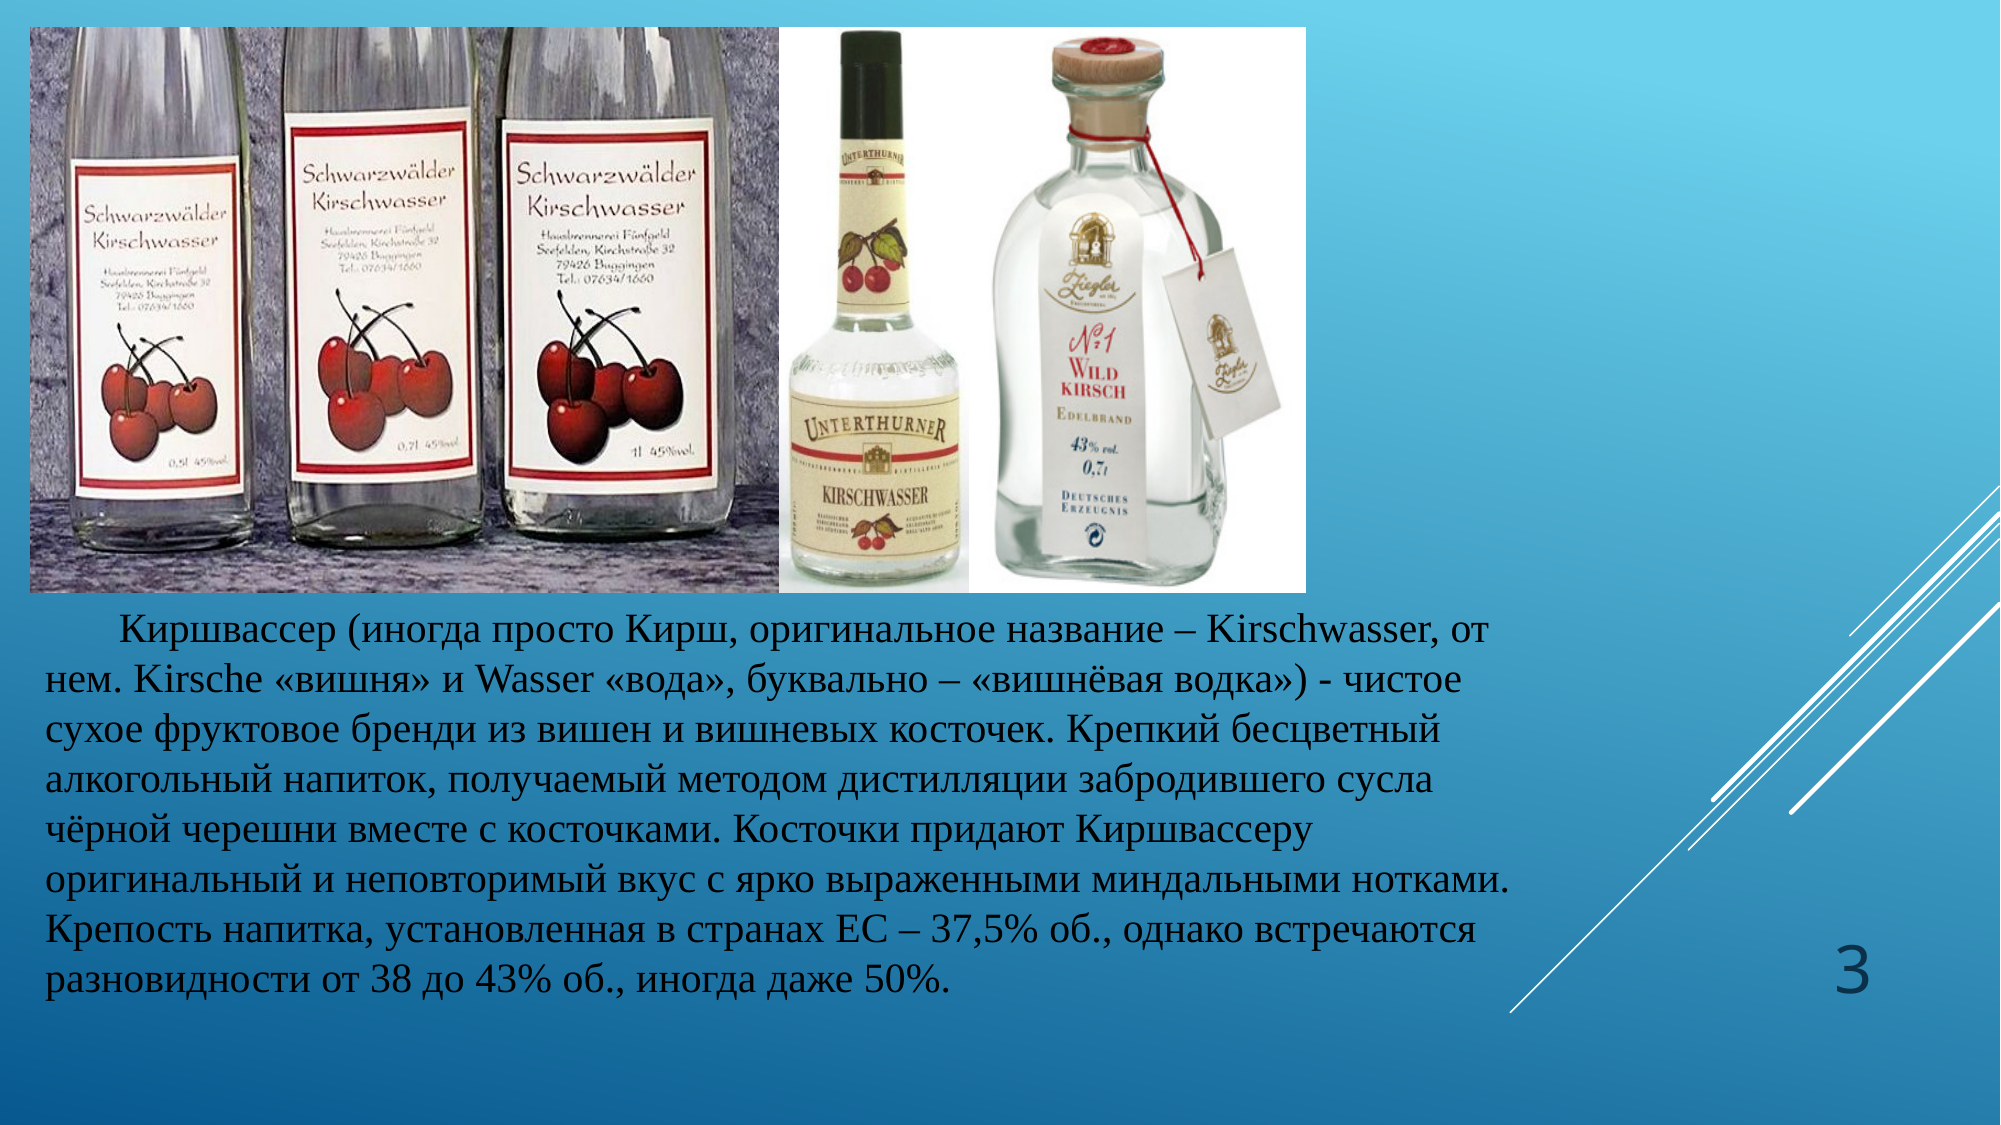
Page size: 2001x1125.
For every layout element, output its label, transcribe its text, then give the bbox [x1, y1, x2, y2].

text_box Киршвассер (иногда просто Кирш, оригинальное название – Kirschwasser, от нем. Kirsche «вишня» и Wasser «вода», буквально – «вишнёвая водка») - чистое сухое фруктовое бренди из вишен и вишневых косточек. Крепкий бесцветный алкогольный напиток, получаемый методом дистилляции забродившего сусла чёрной черешни вместе с косточками. Косточки придают Киршвассеру оригинальный и неповторимый вкус с ярко выраженными миндальными нотками. Крепость напитка, установленная в странах ЕС – 37,5% об., однако встречаются разновидности от 38 до 43% об., иногда даже 50%. [30, 592, 1546, 1008]
picture [30, 26, 1307, 594]
slide_number 3 [1700, 915, 1888, 1025]
